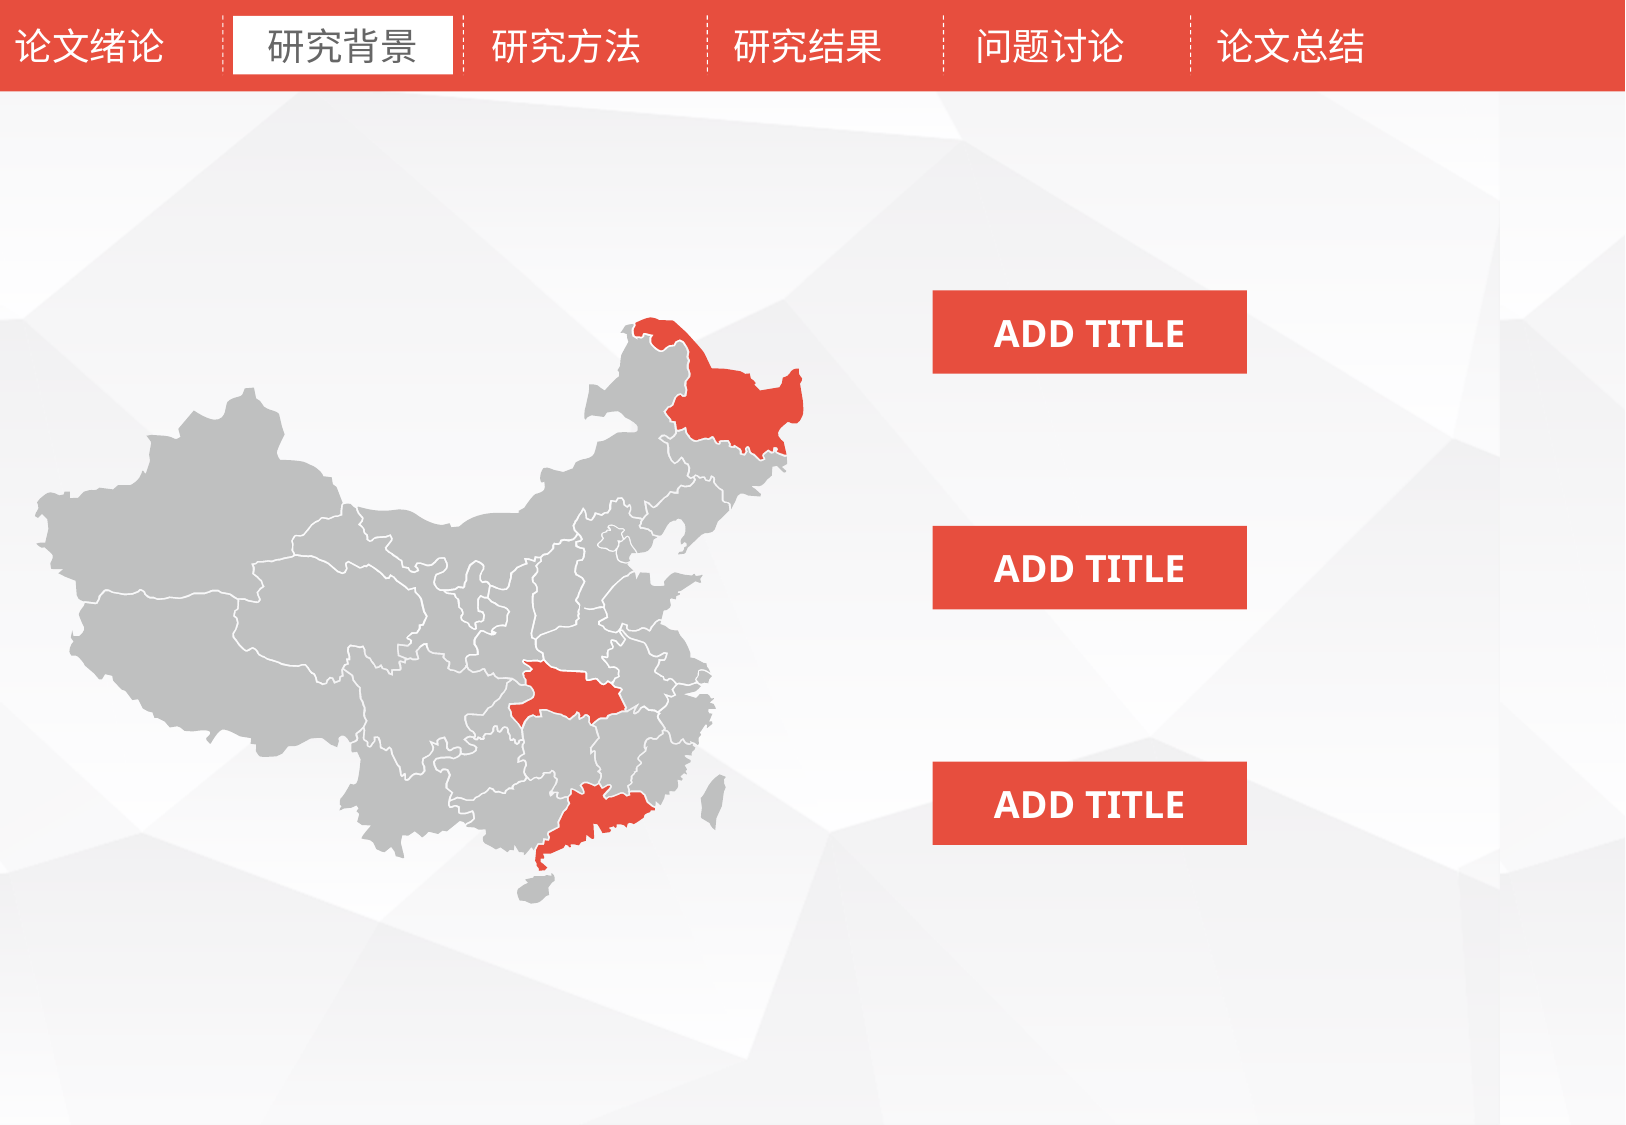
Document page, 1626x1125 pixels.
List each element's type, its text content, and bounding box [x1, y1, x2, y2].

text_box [34, 290, 1248, 904]
text_box [0, 0, 1625, 92]
text_box 研究方法 [477, 15, 708, 76]
text_box 论文总结 [1201, 15, 1432, 76]
text_box 研究背景 [231, 15, 455, 76]
text_box 论文绪论 [0, 15, 228, 76]
text_box 问题讨论 [960, 15, 1191, 76]
text_box 研究结果 [718, 15, 949, 76]
picture [0, 0, 1626, 1125]
